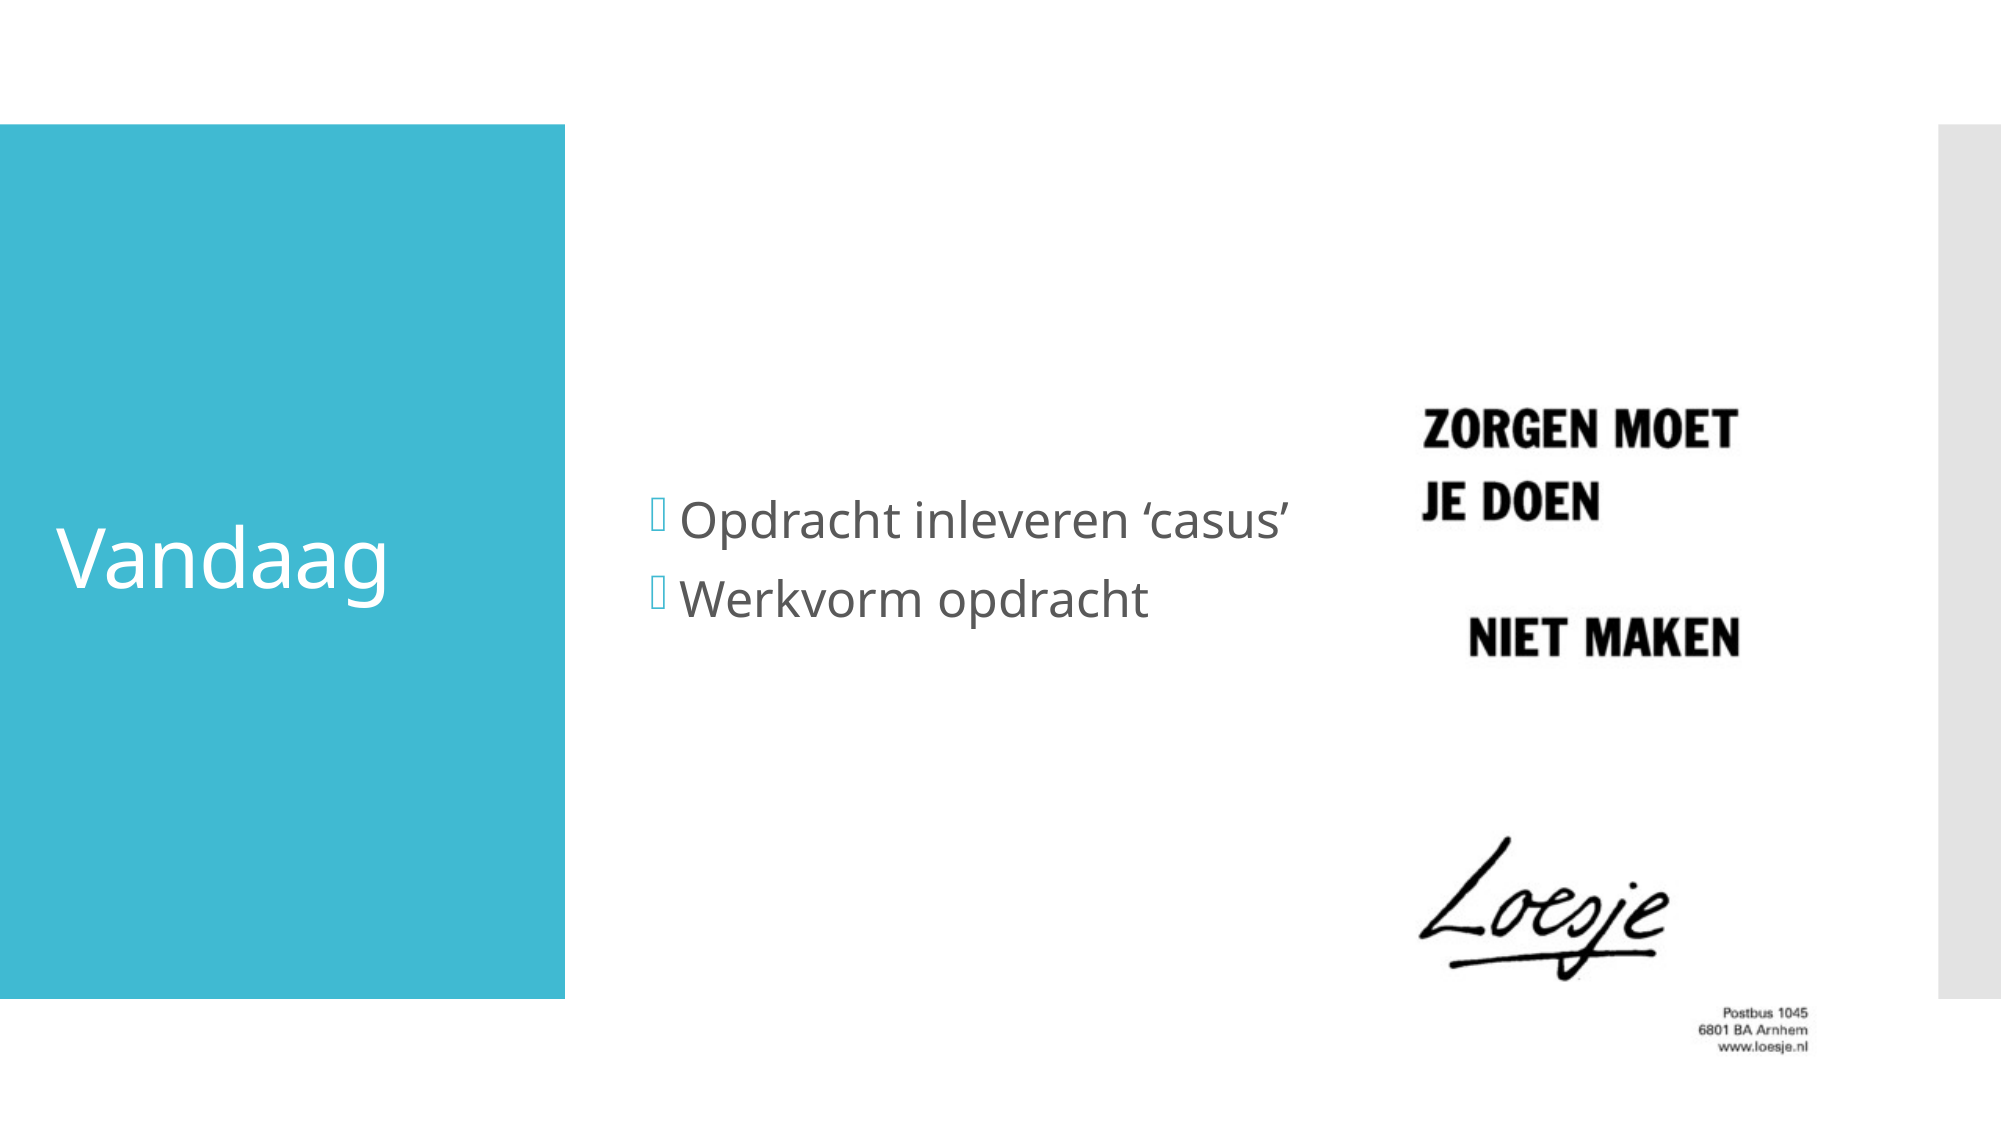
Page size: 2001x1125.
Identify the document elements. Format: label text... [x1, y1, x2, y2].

title Vandaag [41, 184, 525, 940]
list Opdracht inleveren ‘casus’ Werkvorm opdracht [634, 141, 1835, 982]
picture [1303, 306, 1856, 1089]
